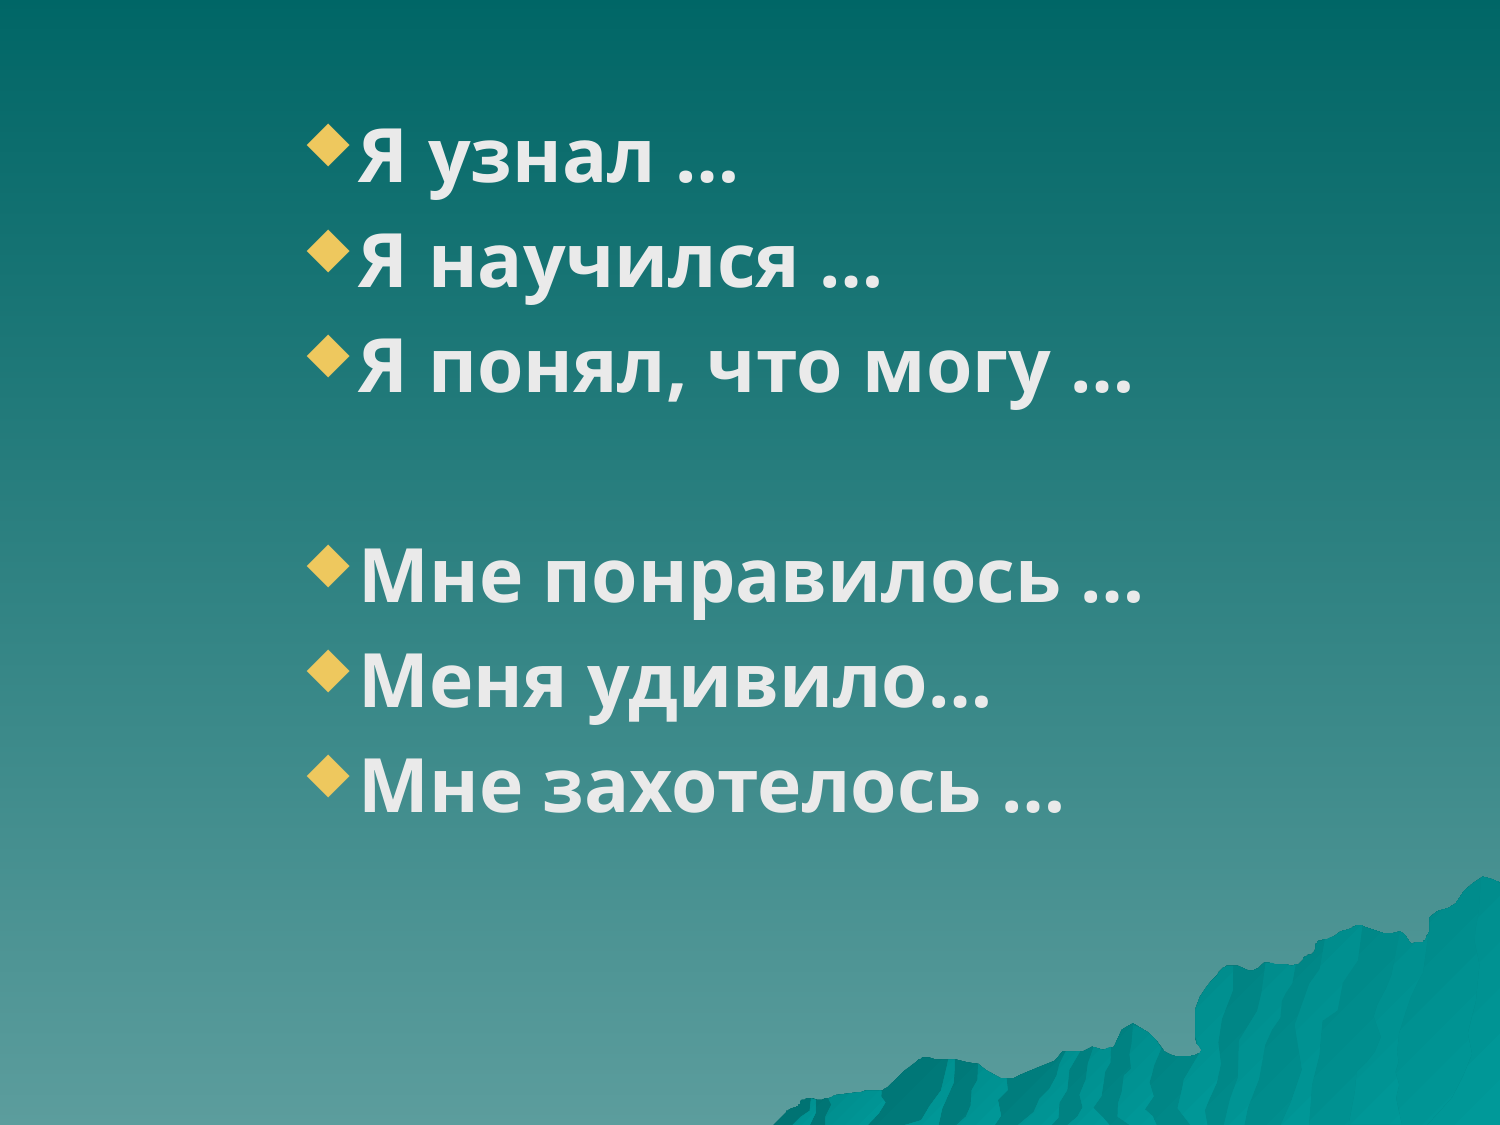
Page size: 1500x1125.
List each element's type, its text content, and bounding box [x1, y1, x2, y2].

list Я узнал … Я научился … Я понял, что могу … Мне понравилось … Меня удивило… Мне захотелось … [287, 99, 1425, 1006]
